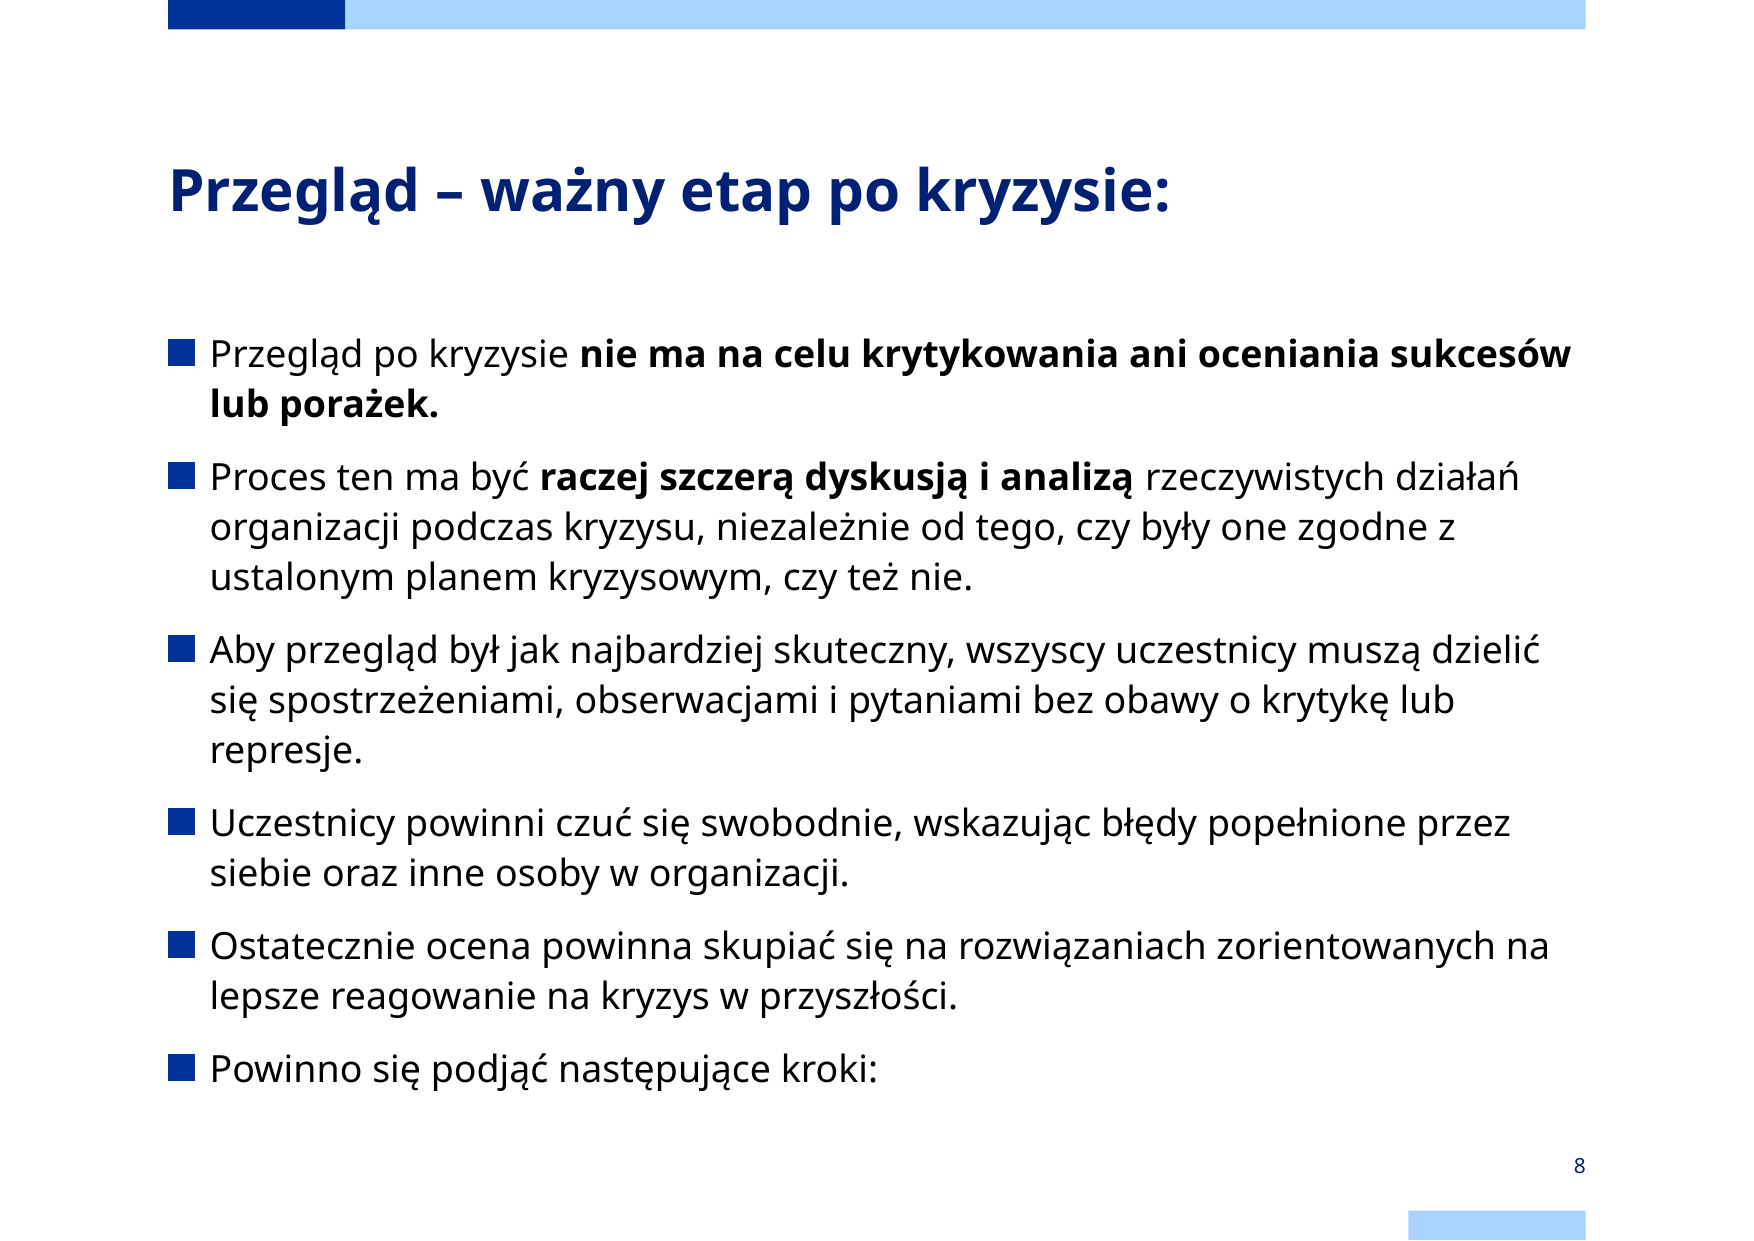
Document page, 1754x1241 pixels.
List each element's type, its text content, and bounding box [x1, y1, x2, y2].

picture [168, 1054, 195, 1081]
picture [168, 635, 195, 662]
picture [168, 808, 195, 835]
picture [168, 462, 195, 489]
slide_number 8 [1408, 1151, 1586, 1182]
list Przegląd po kryzysie nie ma na celu krytykowania ani oceniania sukcesów lub porażek. Proces ten ma być raczej szczerą dyskusją i analizą rzeczywistych działań organizacji podczas kryzysu, niezależnie od tego, czy były one zgodne z ustalonym planem kryzysowym, czy też nie. Aby przegląd był jak najbardziej skuteczny, wszyscy uczestnicy muszą dzielić się spostrzeżeniami, obserwacjami i pytaniami bez obawy o krytykę lub represje. Uczestnicy powinni czuć się swobodnie, wskazując błędy popełnione przez siebie oraz inne osoby w organizacji. Ostatecznie ocena powinna skupiać się na rozwiązaniach zorientowanych na lepsze reagowanie na kryzys w przyszłości. Powinno się podjąć następujące kroki: [168, 324, 1586, 1093]
picture [168, 931, 195, 958]
picture [168, 339, 195, 366]
title Przegląd – ważny etap po kryzysie: [168, 147, 1586, 324]
